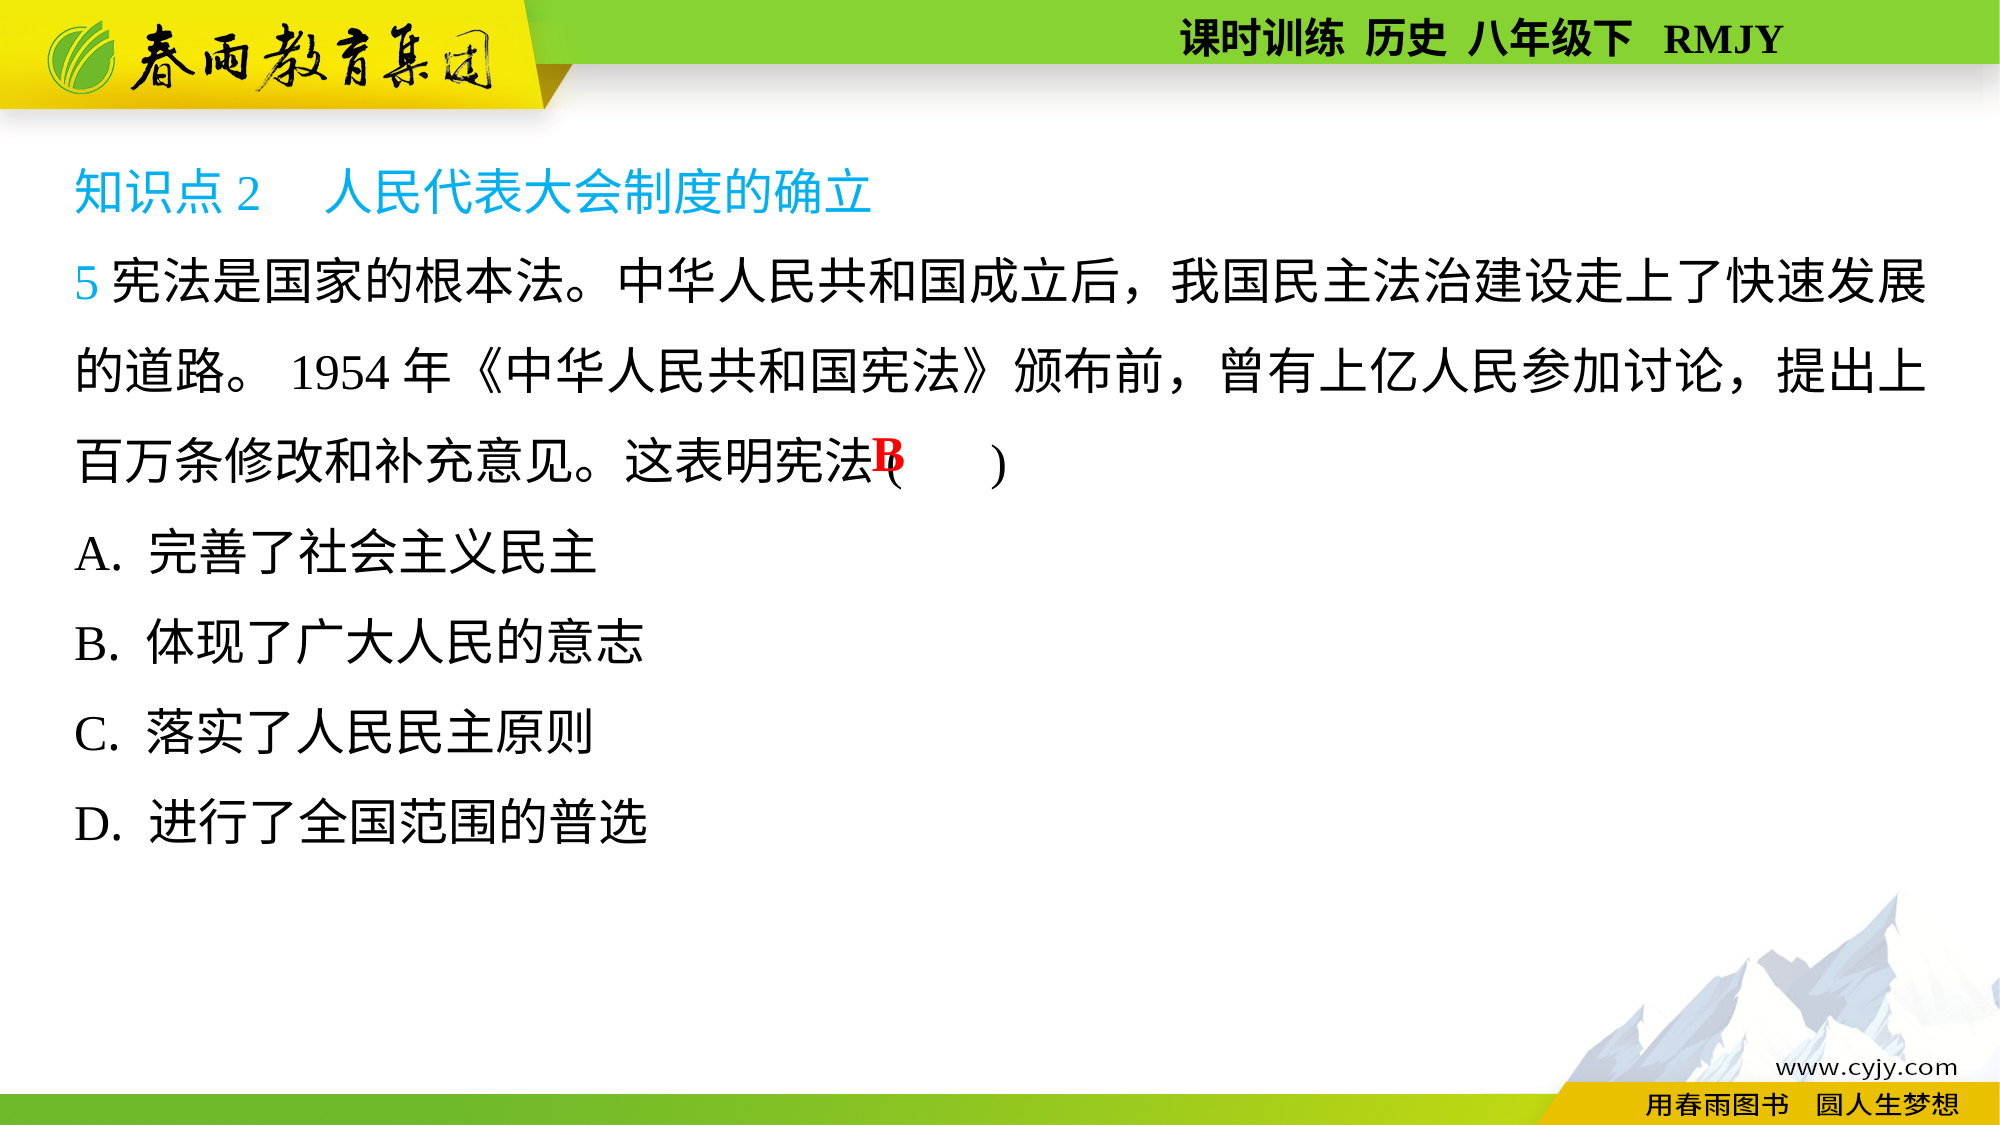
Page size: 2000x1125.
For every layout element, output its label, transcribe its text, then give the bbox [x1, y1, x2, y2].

text_box B [857, 414, 920, 490]
picture [0, 0, 2000, 1125]
list 知识点2 人民代表大会制度的确立 5宪法是国家的根本法。中华人民共和国成立后，我国民主法治建设走上了快速发展的道路。1954年《中华人民共和国宪法》颁布前，曾有上亿人民参加讨论，提出上百万条修改和补充意见。这表明宪法( ) A. 完善了社会主义民主 B. 体现了广大人民的意志 C. 落实了人民民主原则 D. 进行了全国范围的普选 [59, 122, 1944, 865]
